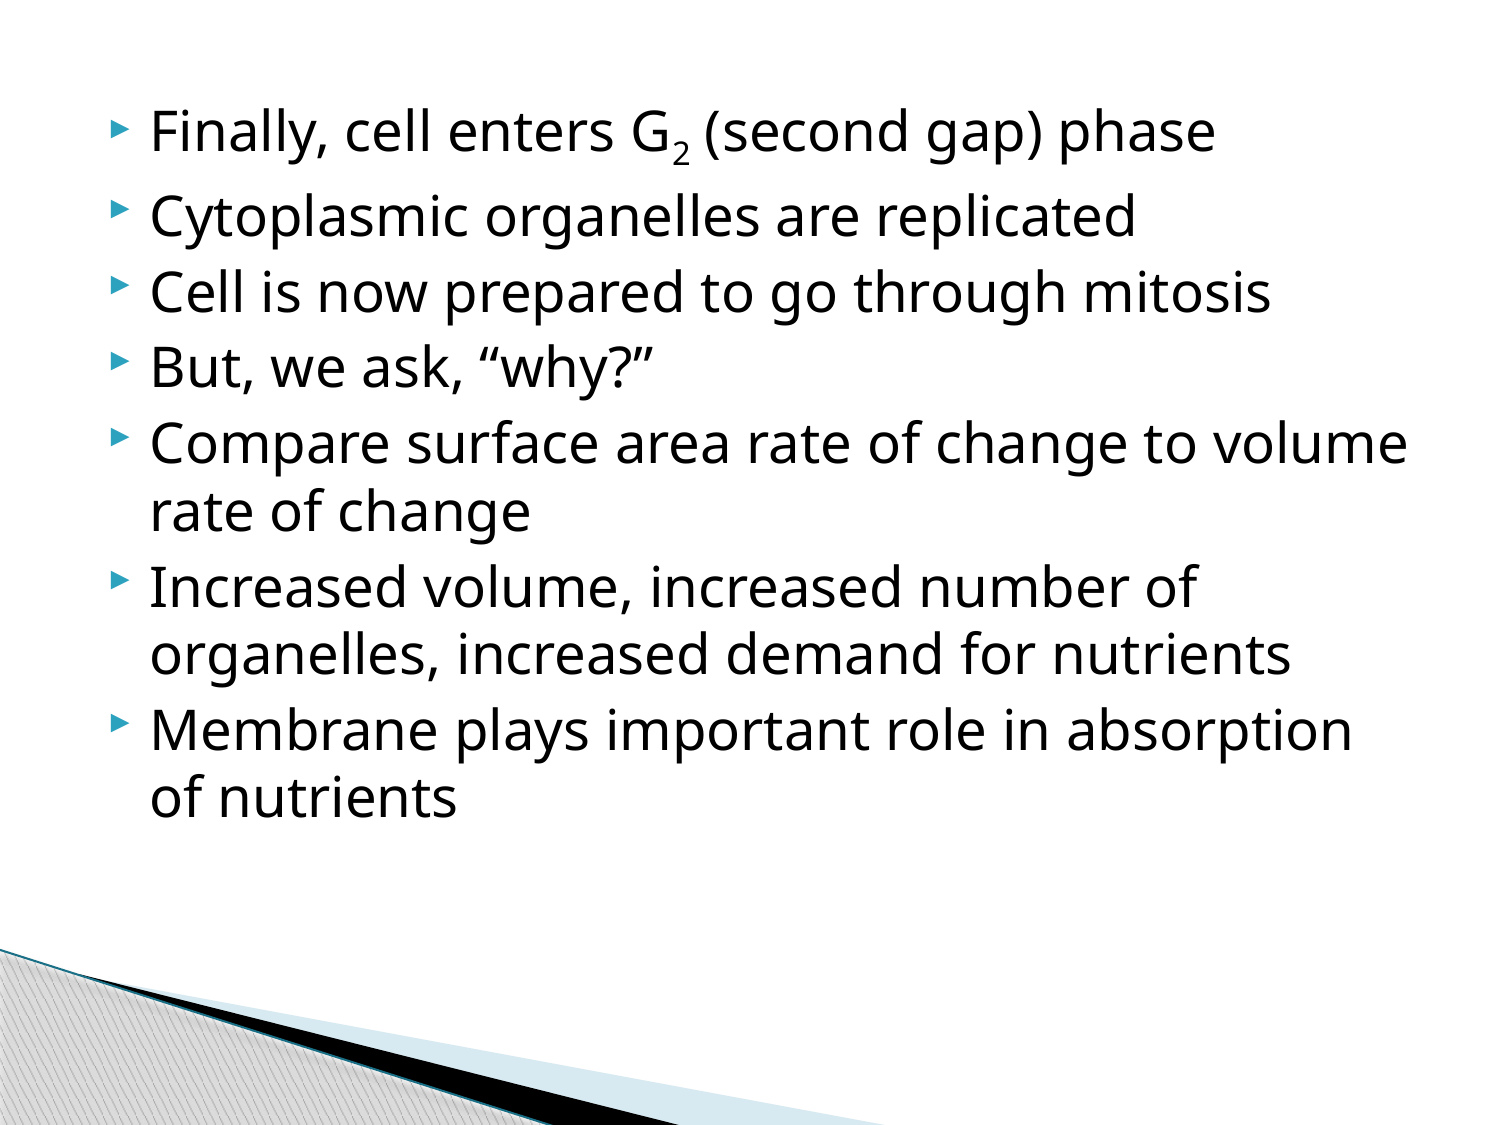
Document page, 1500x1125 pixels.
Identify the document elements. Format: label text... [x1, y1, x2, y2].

list Finally, cell enters G2 (second gap) phase Cytoplasmic organelles are replicated Cell is now prepared to go through mitosis But, we ask, “why?” Compare surface area rate of change to volume rate of change Increased volume, increased number of organelles, increased demand for nutrients Membrane plays important role in absorption of nutrients [75, 87, 1425, 986]
